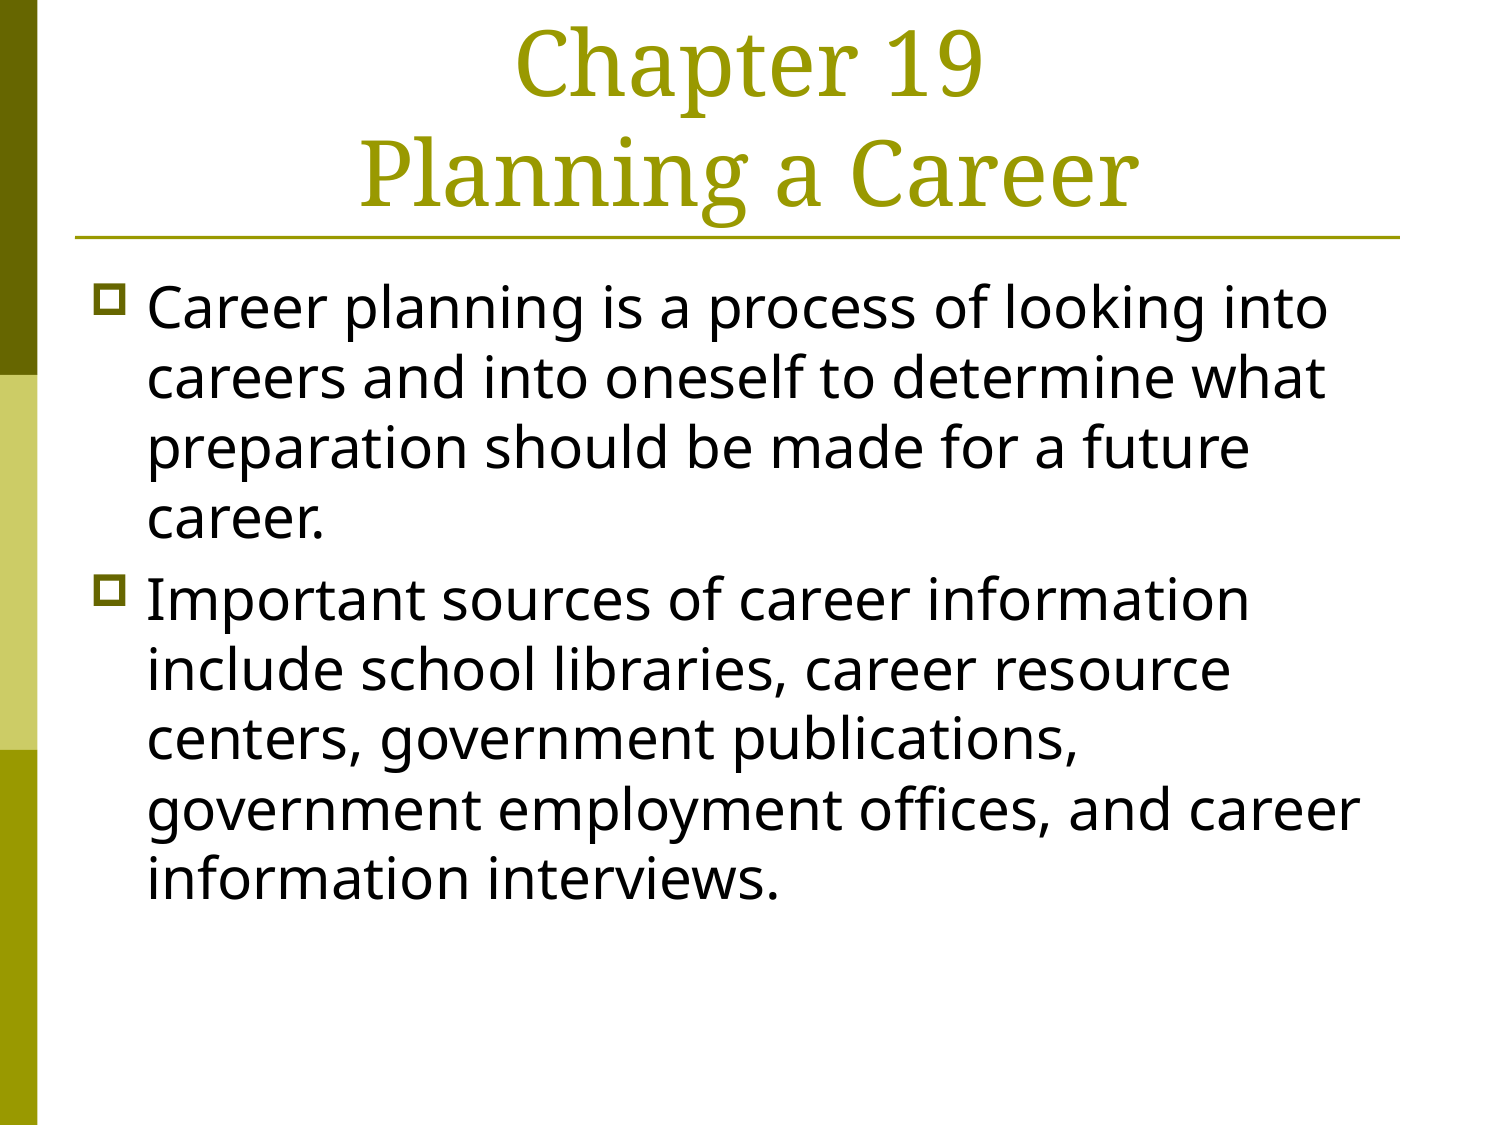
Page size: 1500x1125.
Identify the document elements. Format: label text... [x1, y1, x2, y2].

title Chapter 19 Planning a Career [74, 45, 1426, 233]
list Career planning is a process of looking into careers and into oneself to determine what preparation should be made for a future career. Important sources of career information include school libraries, career resource centers, government publications, government employment offices, and career information interviews. [74, 262, 1426, 1006]
